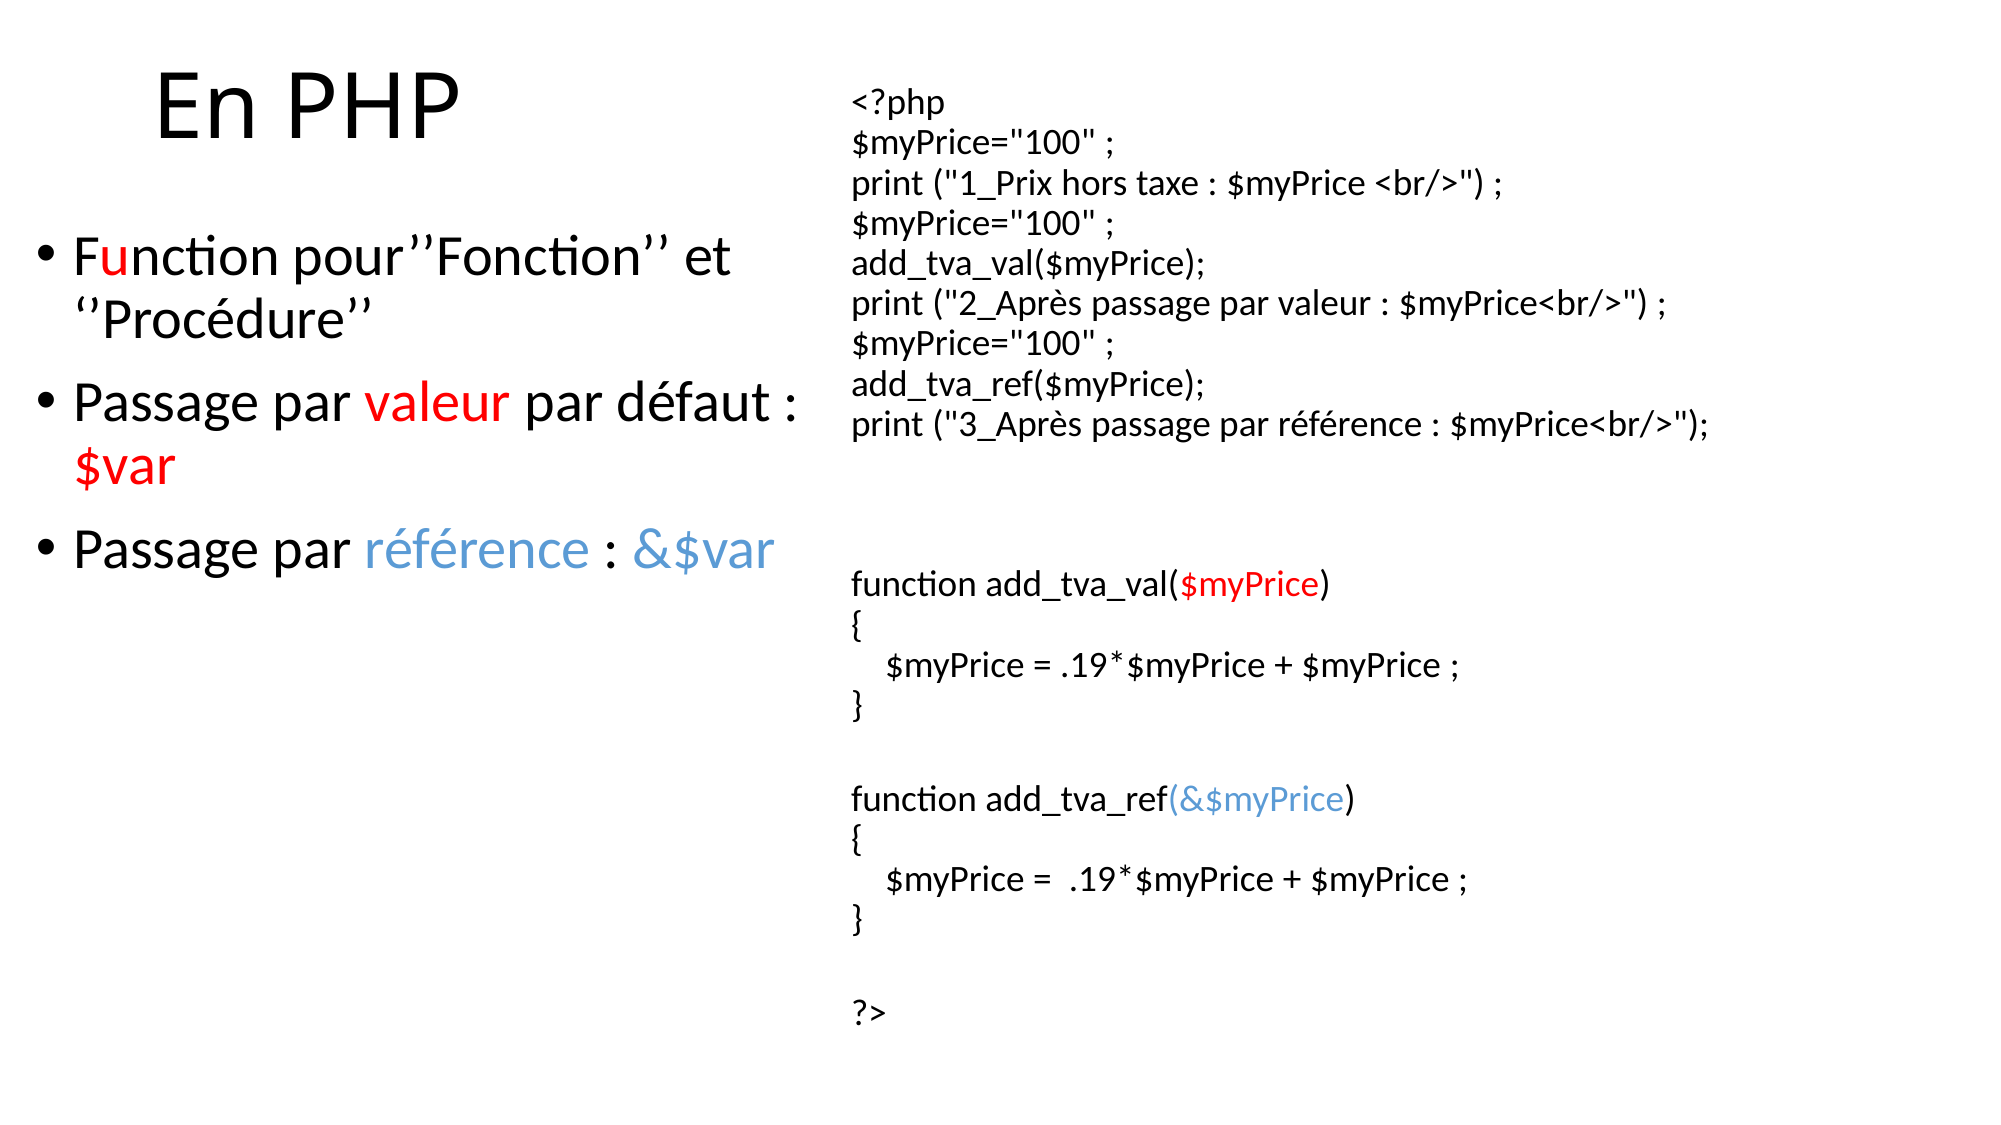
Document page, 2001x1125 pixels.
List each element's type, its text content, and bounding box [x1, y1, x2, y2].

title En PHP [137, 0, 1863, 217]
list <?php $myPrice="100" ; print ("1_Prix hors taxe : $myPrice <br/>") ; $myPrice="100" ; add_tva_val($myPrice); print ("2_Après passage par valeur : $myPrice<br/>") ; $myPrice="100" ; add_tva_ref($myPrice); print ("3_Après passage par référence : $myPrice<br/>"); function add_tva_val($myPrice) { $myPrice = .19*$myPrice + $myPrice ; } function add_tva_ref(&$myPrice) { $myPrice = .19*$myPrice + $myPrice ; } ?> [836, 75, 2000, 1048]
text_box Function pour’’Fonction’’ et ‘’Procédure’’ Passage par valeur par défaut : $var Passage par référence : &$var [20, 217, 871, 998]
